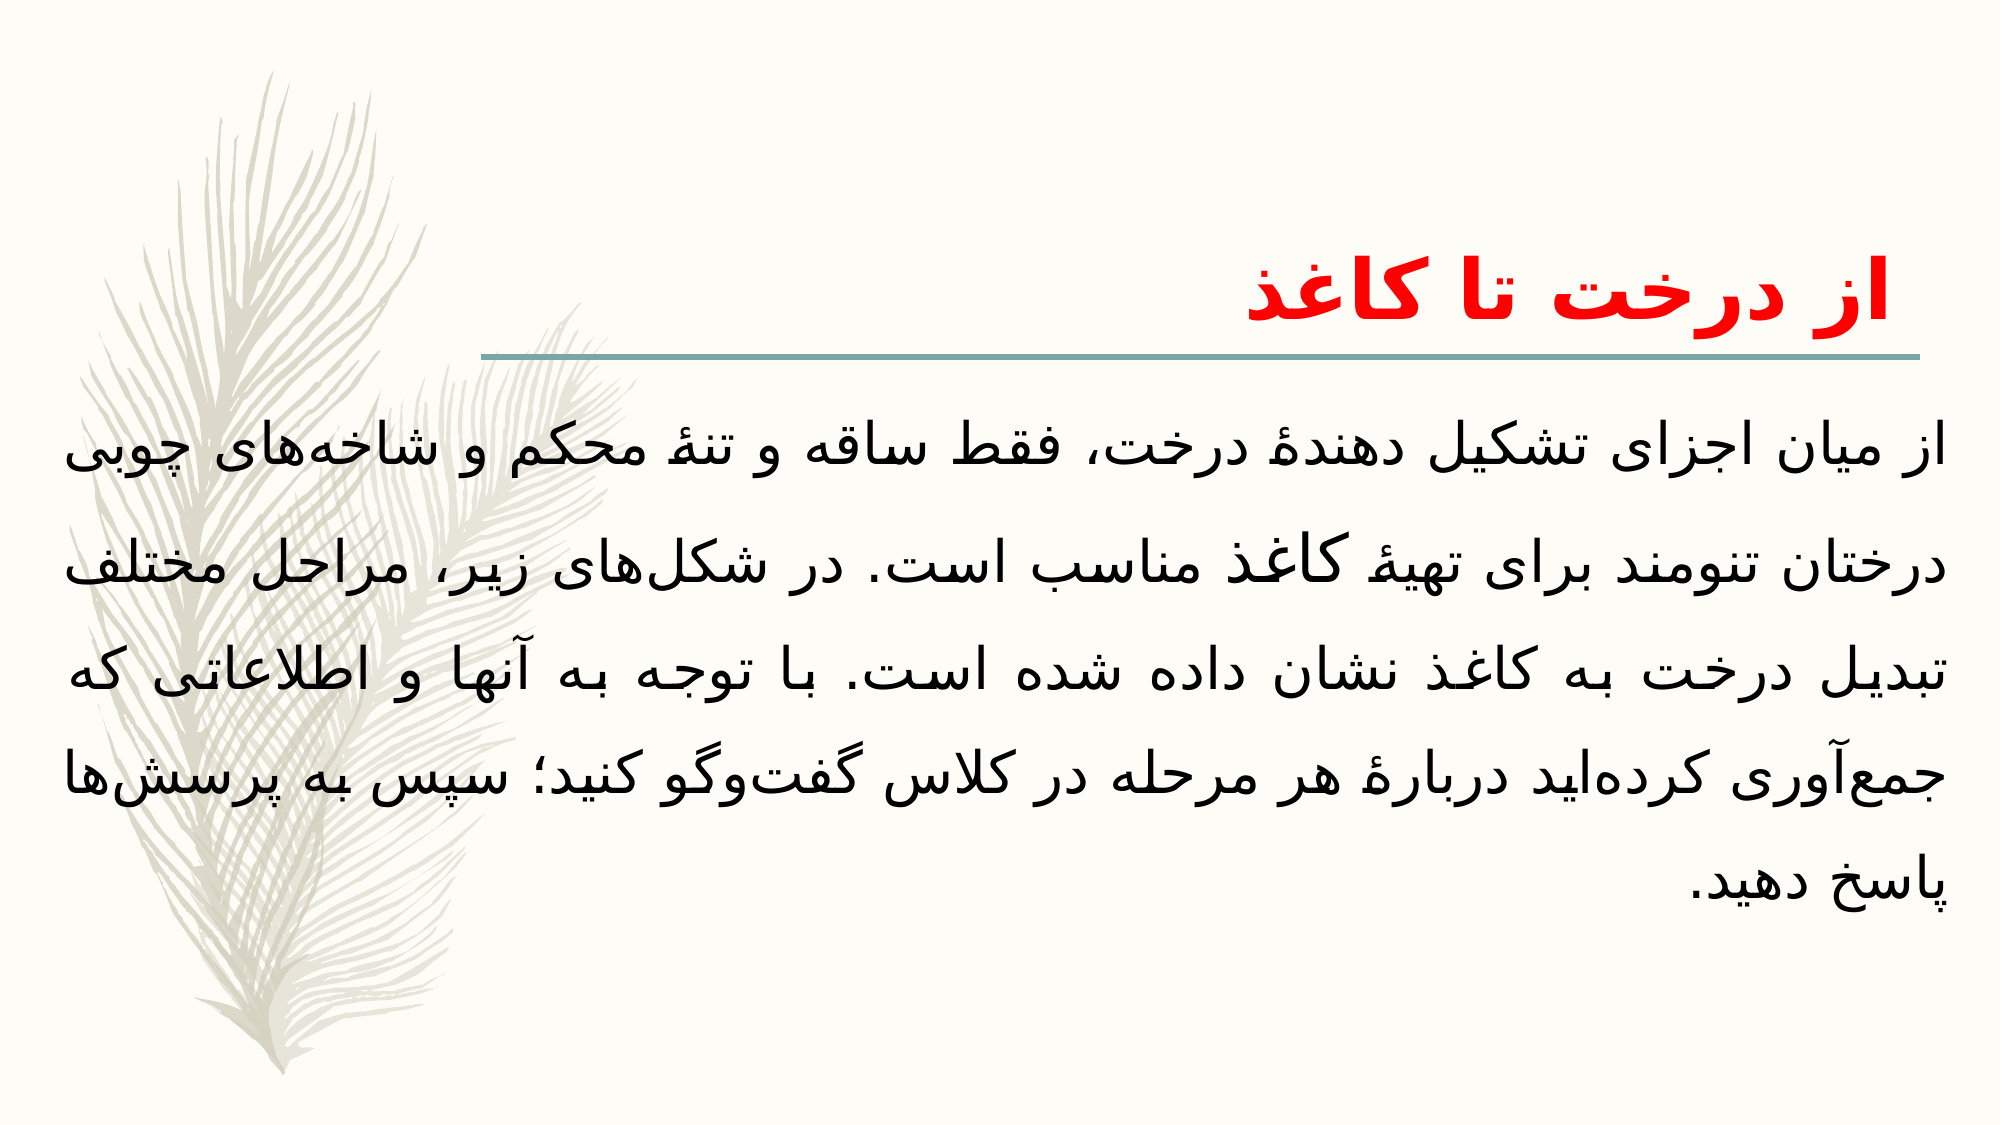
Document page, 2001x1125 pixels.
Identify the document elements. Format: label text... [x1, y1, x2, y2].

text_box از میان اجزای تشکیل دهنده‌ٔ درخت، فقط ساقه و تنه‌ٔ محکم و شاخه‌های چوبی درختان تنومند برای تهیه‌ٔ کاغذ مناسب است. در شکل‌های زیر، مراحل مختلف تبدیل درخت به کاغذ نشان داده شده است. با توجه به آنها و اطلاعاتی که جمع‌آوری کرده‌اید درباره‌ٔ هر مرحله در کلاس گفت‌وگو کنید؛ سپس به پرسش‌ها پاسخ دهید. [47, 363, 1964, 918]
text_box از درخت تا کاغذ [908, 228, 1909, 434]
